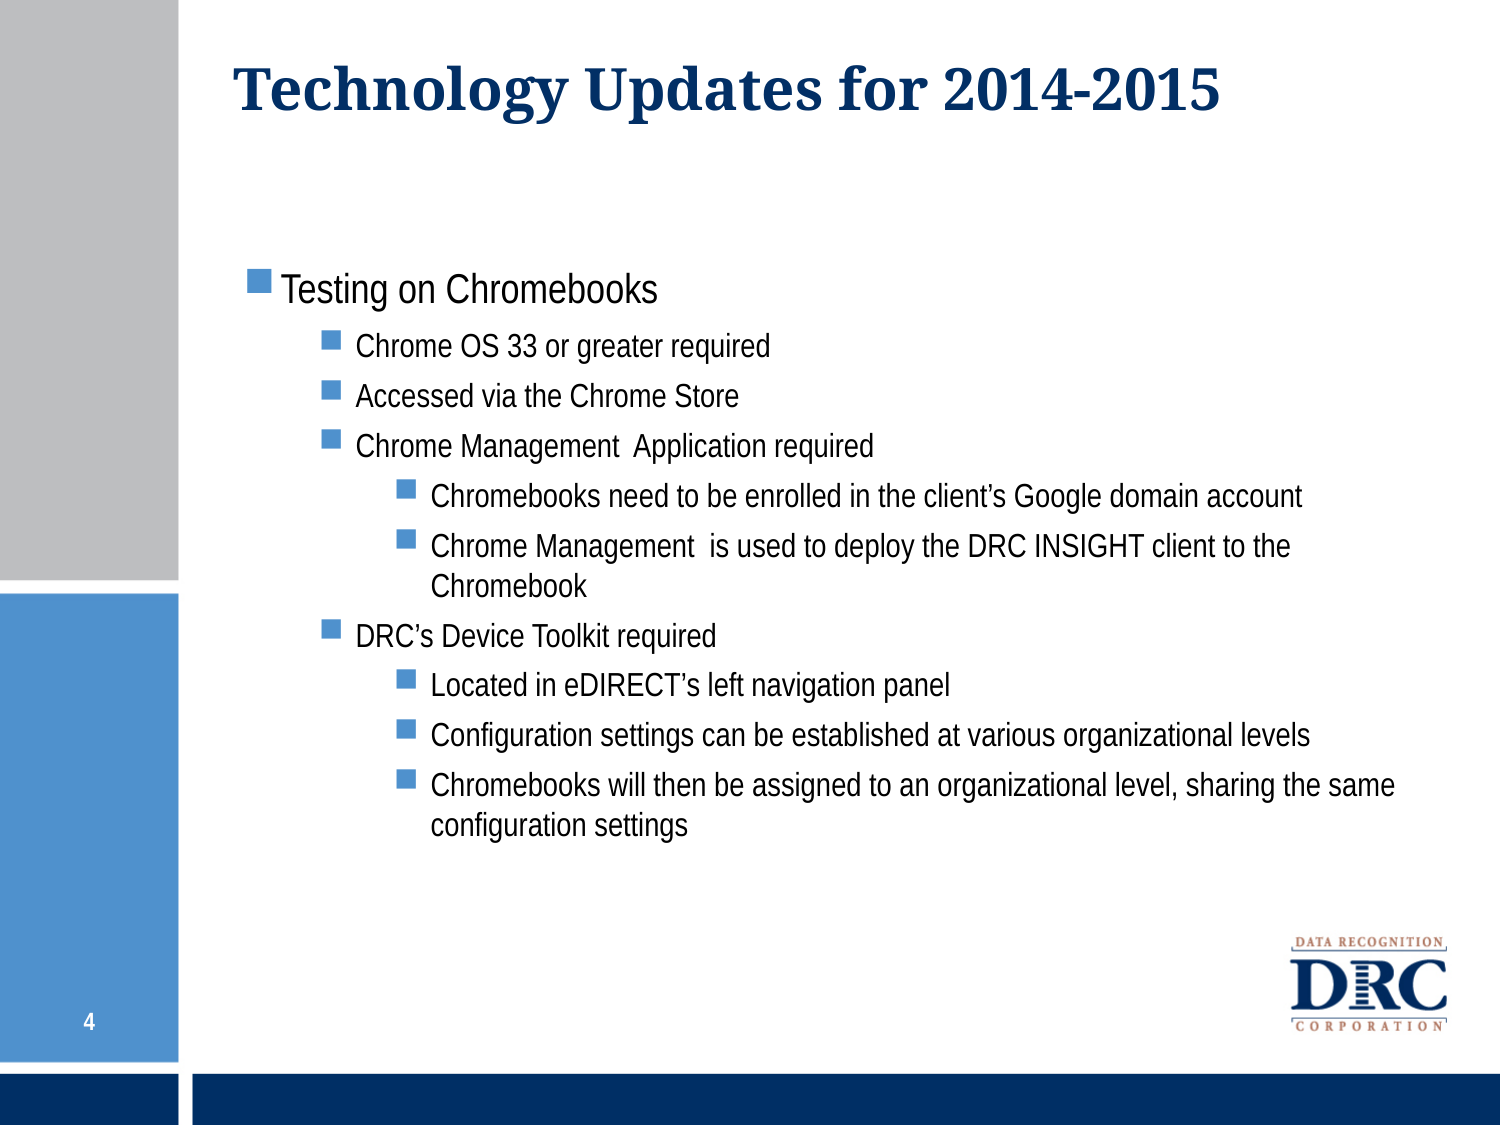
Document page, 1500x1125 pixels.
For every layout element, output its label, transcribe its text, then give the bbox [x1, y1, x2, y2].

picture [0, 0, 1500, 1125]
title Technology Updates for 2014-2015 [218, 45, 1425, 233]
list Testing on Chromebooks Chrome OS 33 or greater required Accessed via the Chrome Store Chrome Management Application required Chromebooks need to be enrolled in the client’s Google domain account Chrome Management is used to deploy the DRC INSIGHT client to the Chromebook DRC’s Device Toolkit required Located in eDIRECT’s left navigation panel Configuration settings can be established at various organizational levels Chromebooks will then be assigned to an organizational level, sharing the same configuration settings [228, 254, 1436, 964]
slide_number 4 [35, 998, 144, 1043]
